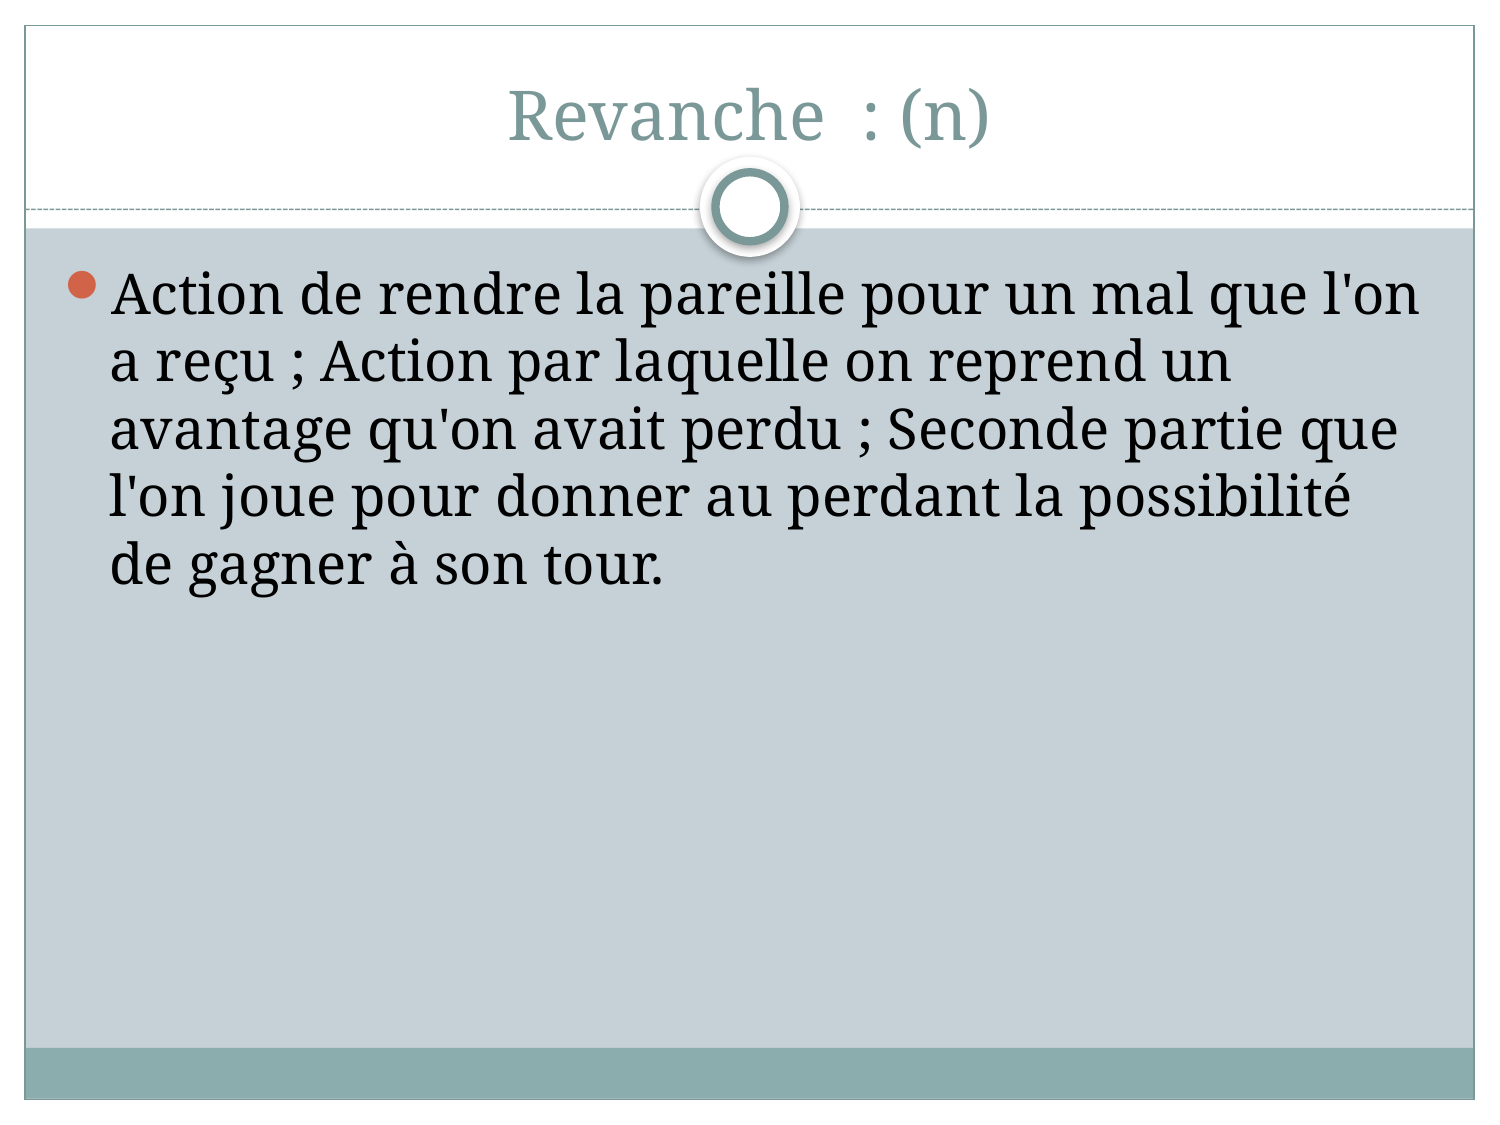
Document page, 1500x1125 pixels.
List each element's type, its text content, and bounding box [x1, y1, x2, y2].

title Revanche : (n) [49, 37, 1450, 162]
list Action de rendre la pareille pour un mal que l'on a reçu ; Action par laquelle on reprend un avantage qu'on avait perdu ; Seconde partie que l'on joue pour donner au perdant la possibilité de gagner à son tour. [49, 250, 1445, 1001]
